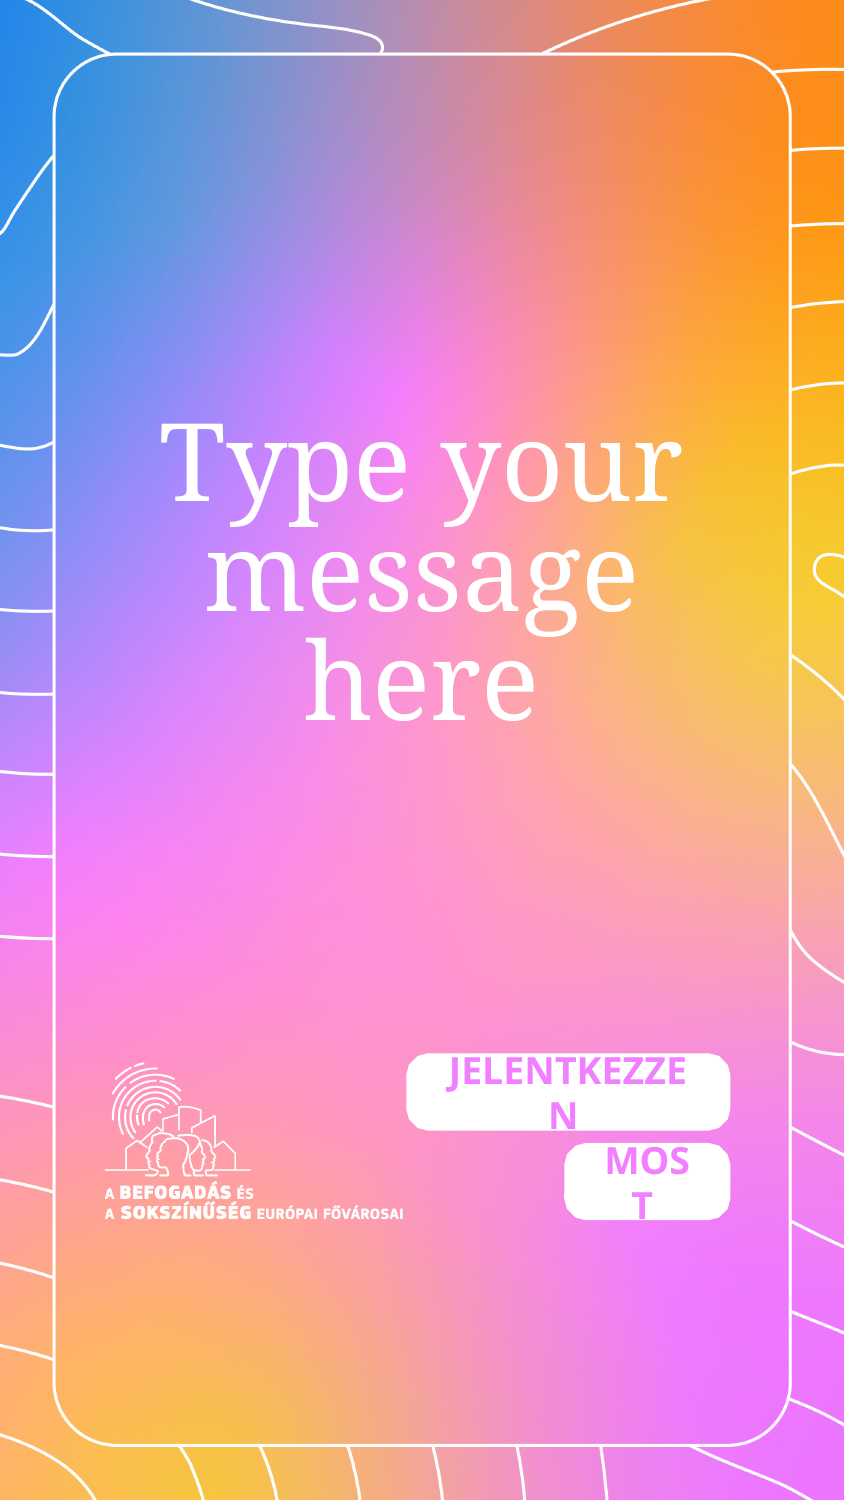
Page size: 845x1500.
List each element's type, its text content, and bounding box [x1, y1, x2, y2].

picture [0, 0, 844, 1500]
title Type your message here [63, 163, 781, 993]
text_box MOST [578, 1156, 717, 1207]
text_box JELENTKEZZEN [420, 1067, 717, 1117]
